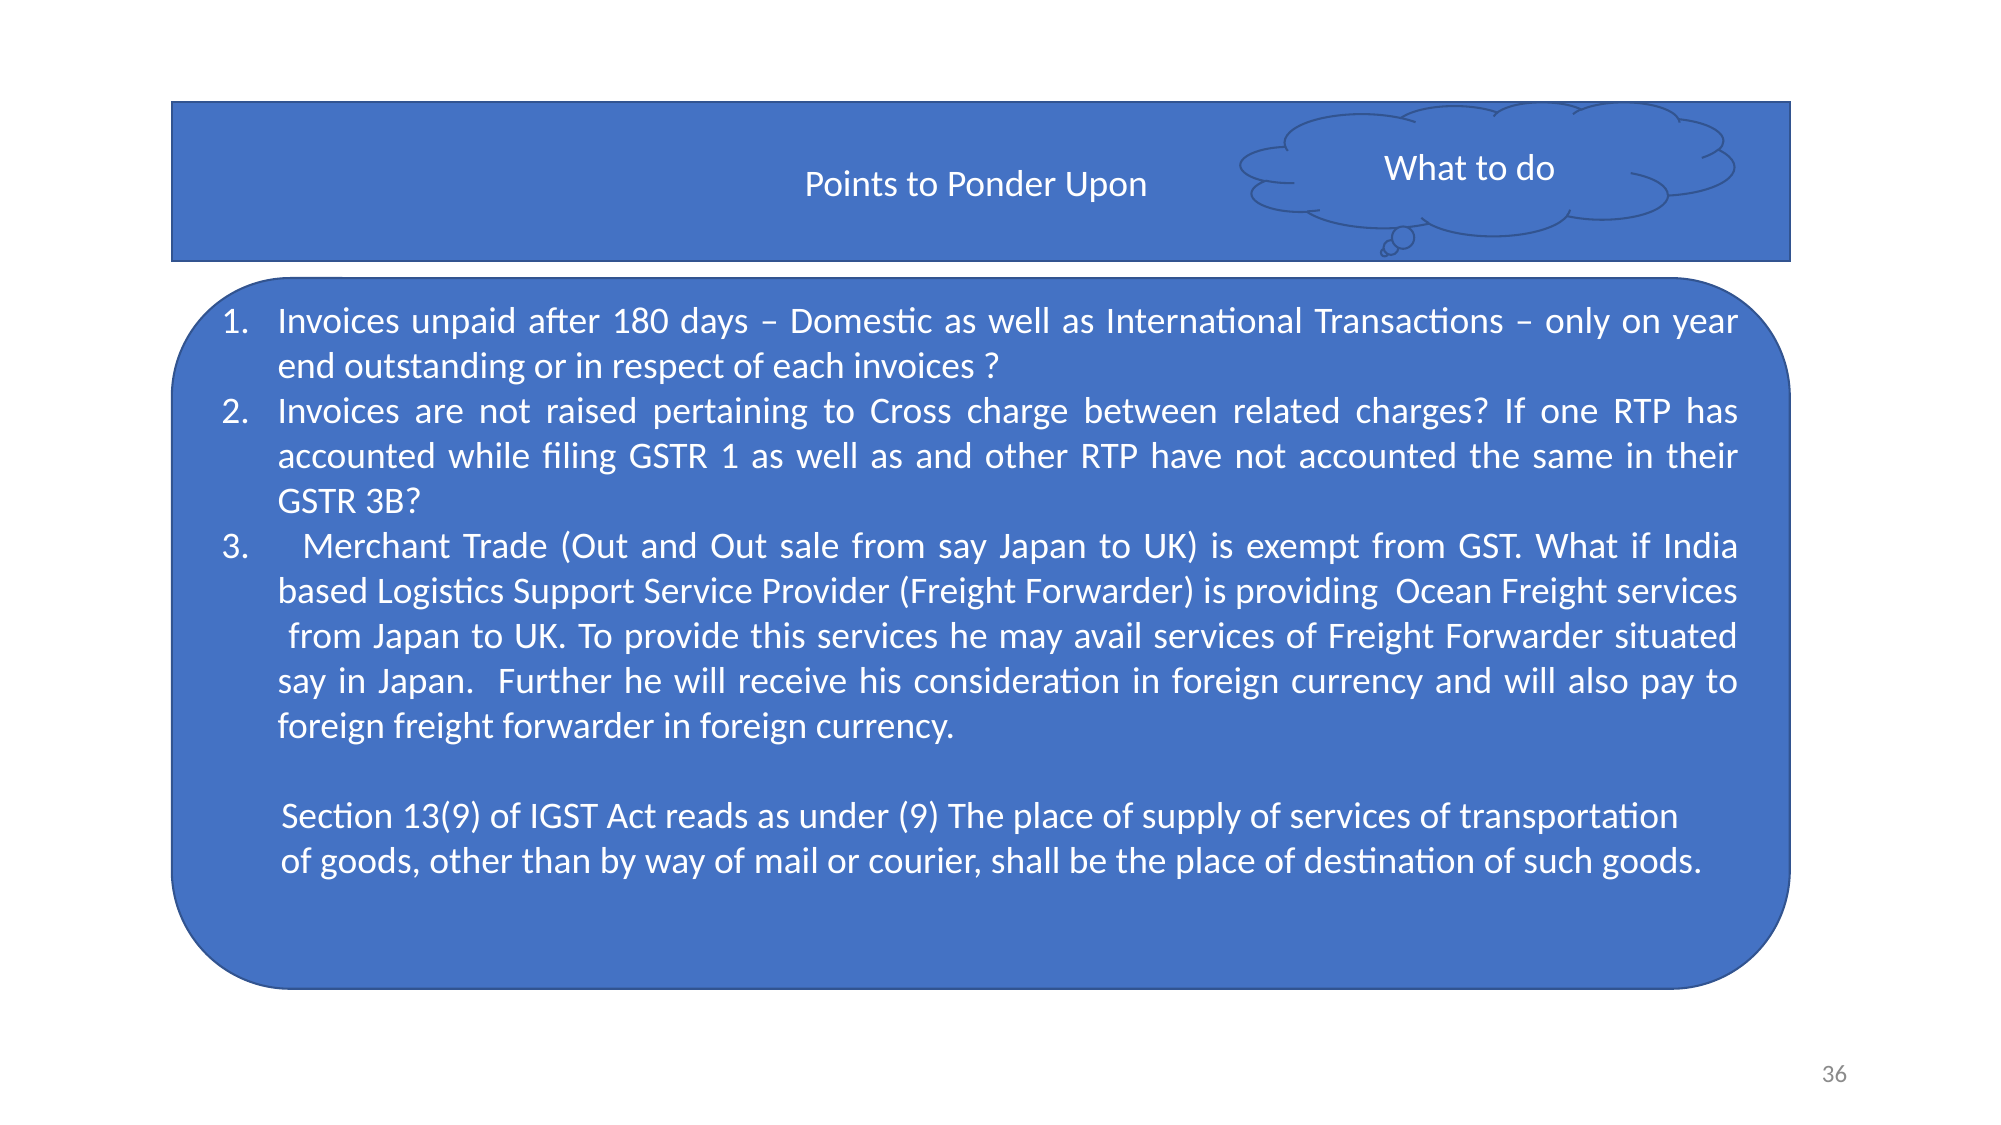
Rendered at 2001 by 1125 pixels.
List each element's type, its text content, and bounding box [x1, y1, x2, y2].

text_box What to do [1239, 101, 1736, 258]
text_box Invoices unpaid after 180 days – Domestic as well as International Transactions – only on year end outstanding or in respect of each invoices ? Invoices are not raised pertaining to Cross charge between related charges? If one RTP has accounted while filing GSTR 1 as well as and other RTP have not accounted the same in their GSTR 3B? Merchant Trade (Out and Out sale from say Japan to UK) is exempt from GST. What if India based Logistics Support Service Provider (Freight Forwarder) is providing Ocean Freight services from Japan to UK. To provide this services he may avail services of Freight Forwarder situated say in Japan. Further he will receive his consideration in foreign currency and will also pay to foreign freight forwarder in foreign currency. Section 13(9) of IGST Act reads as under (9) The place of supply of services of transportation of goods, other than by way of mail or courier, shall be the place of destination of such goods. [170, 276, 1791, 990]
slide_number 36 [1412, 1042, 1863, 1103]
text_box Points to Ponder Upon [171, 101, 1791, 262]
